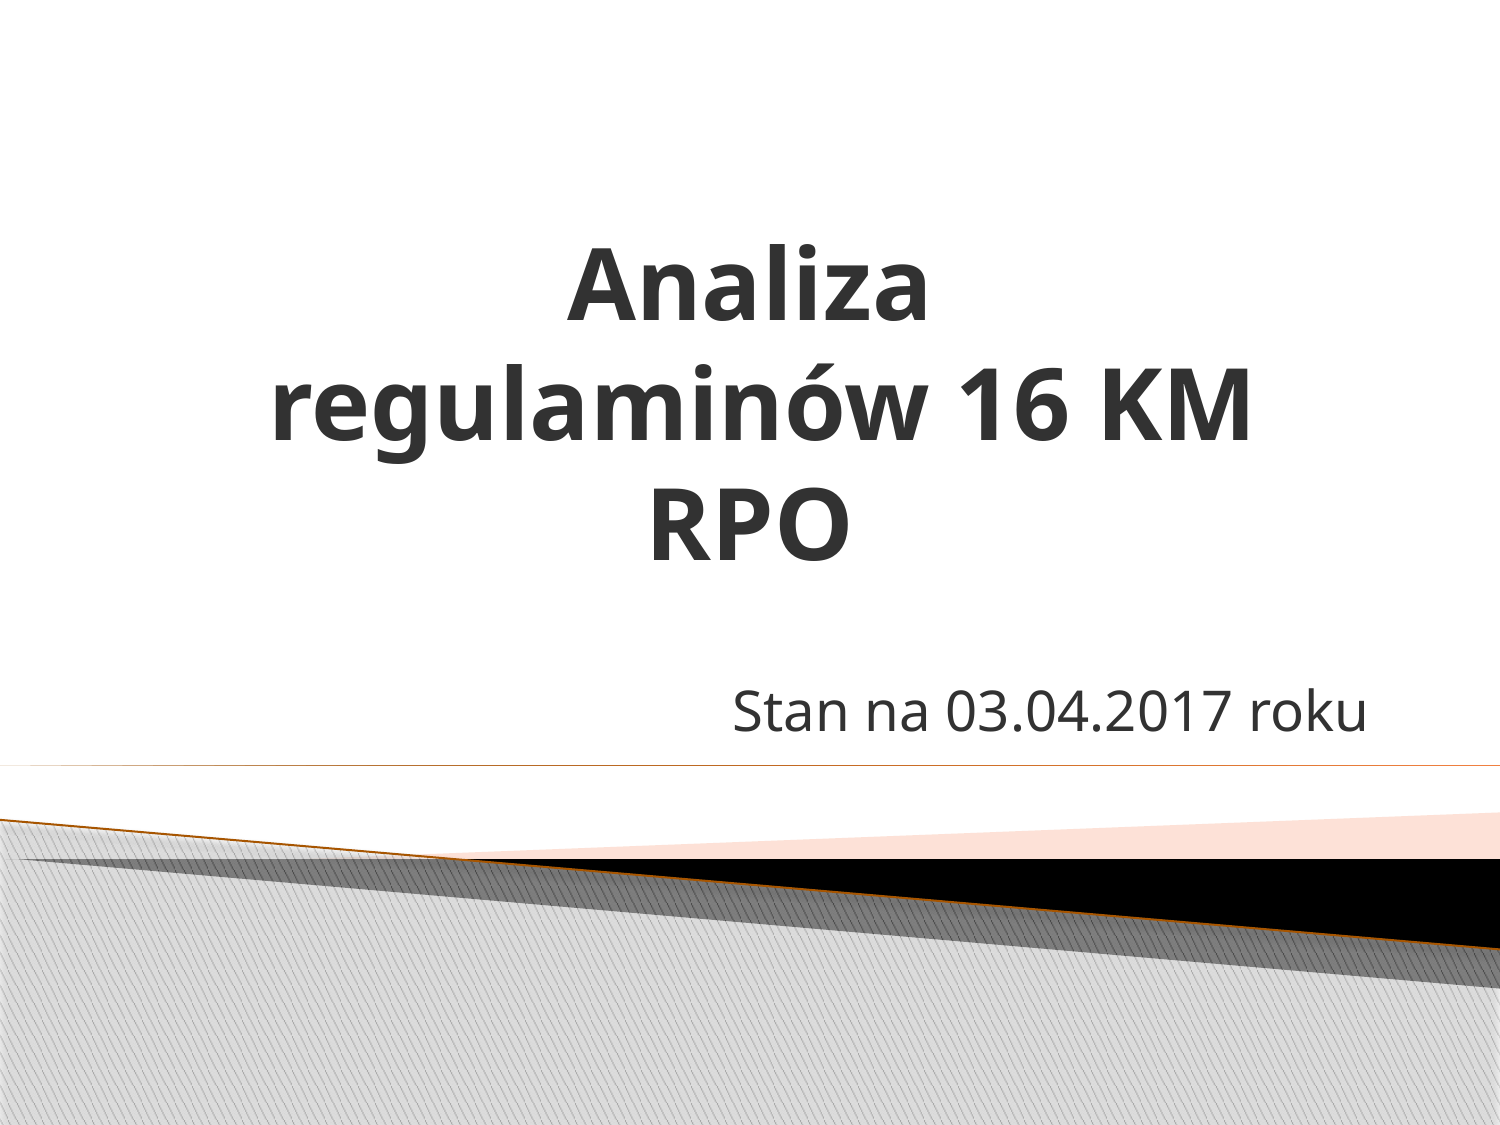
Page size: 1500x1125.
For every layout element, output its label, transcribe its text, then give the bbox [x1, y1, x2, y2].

picture [5, 859, 1500, 989]
title Analiza regulaminów 16 KM RPO [112, 287, 1388, 588]
subtitle Stan na 03.04.2017 roku [112, 592, 1388, 790]
